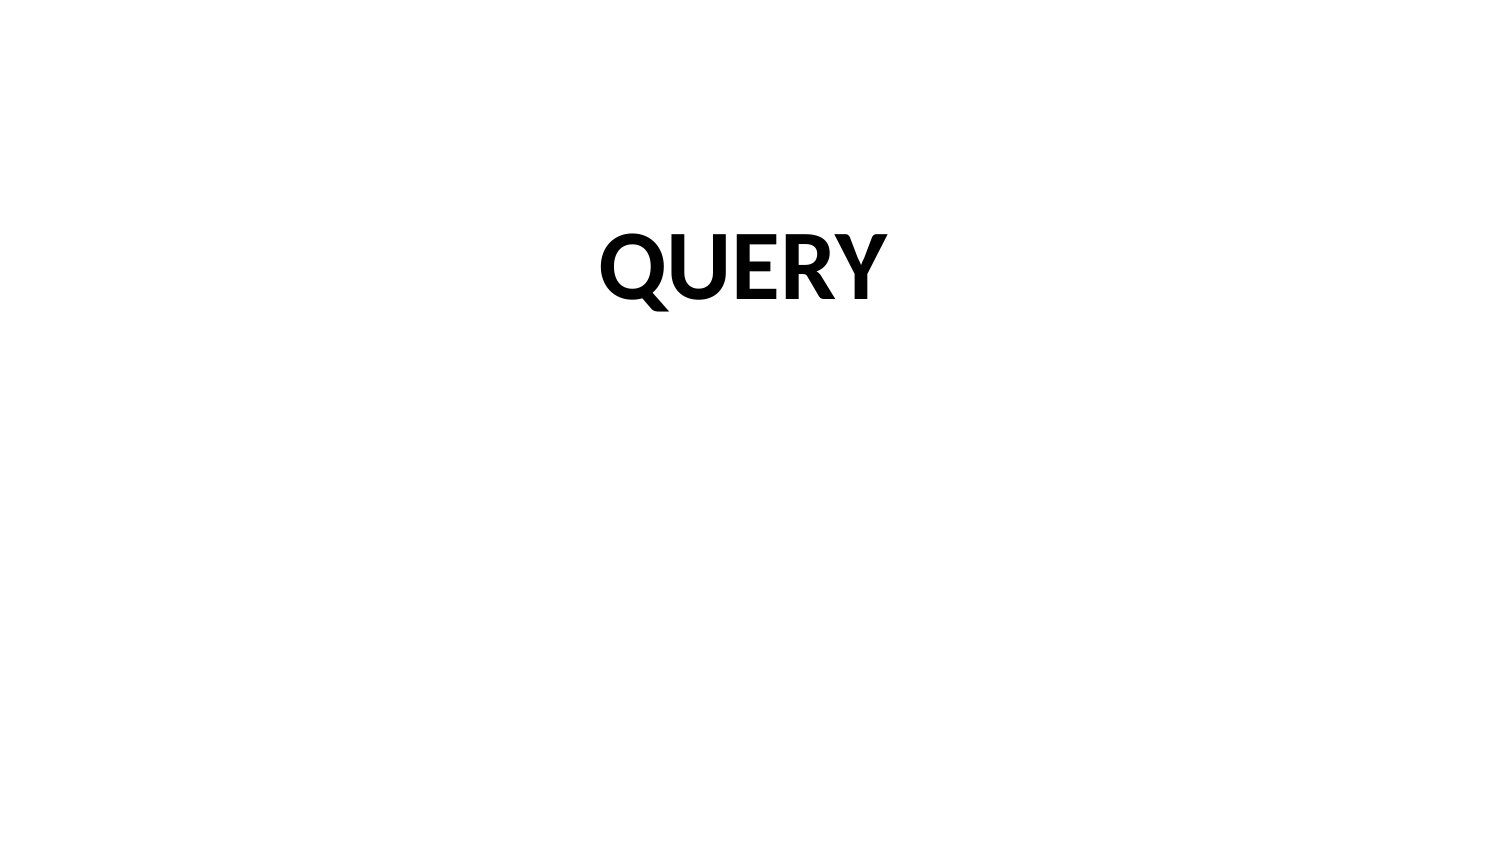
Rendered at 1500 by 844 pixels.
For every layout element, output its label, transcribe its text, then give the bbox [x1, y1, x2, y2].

text_box QUERY [583, 191, 903, 327]
